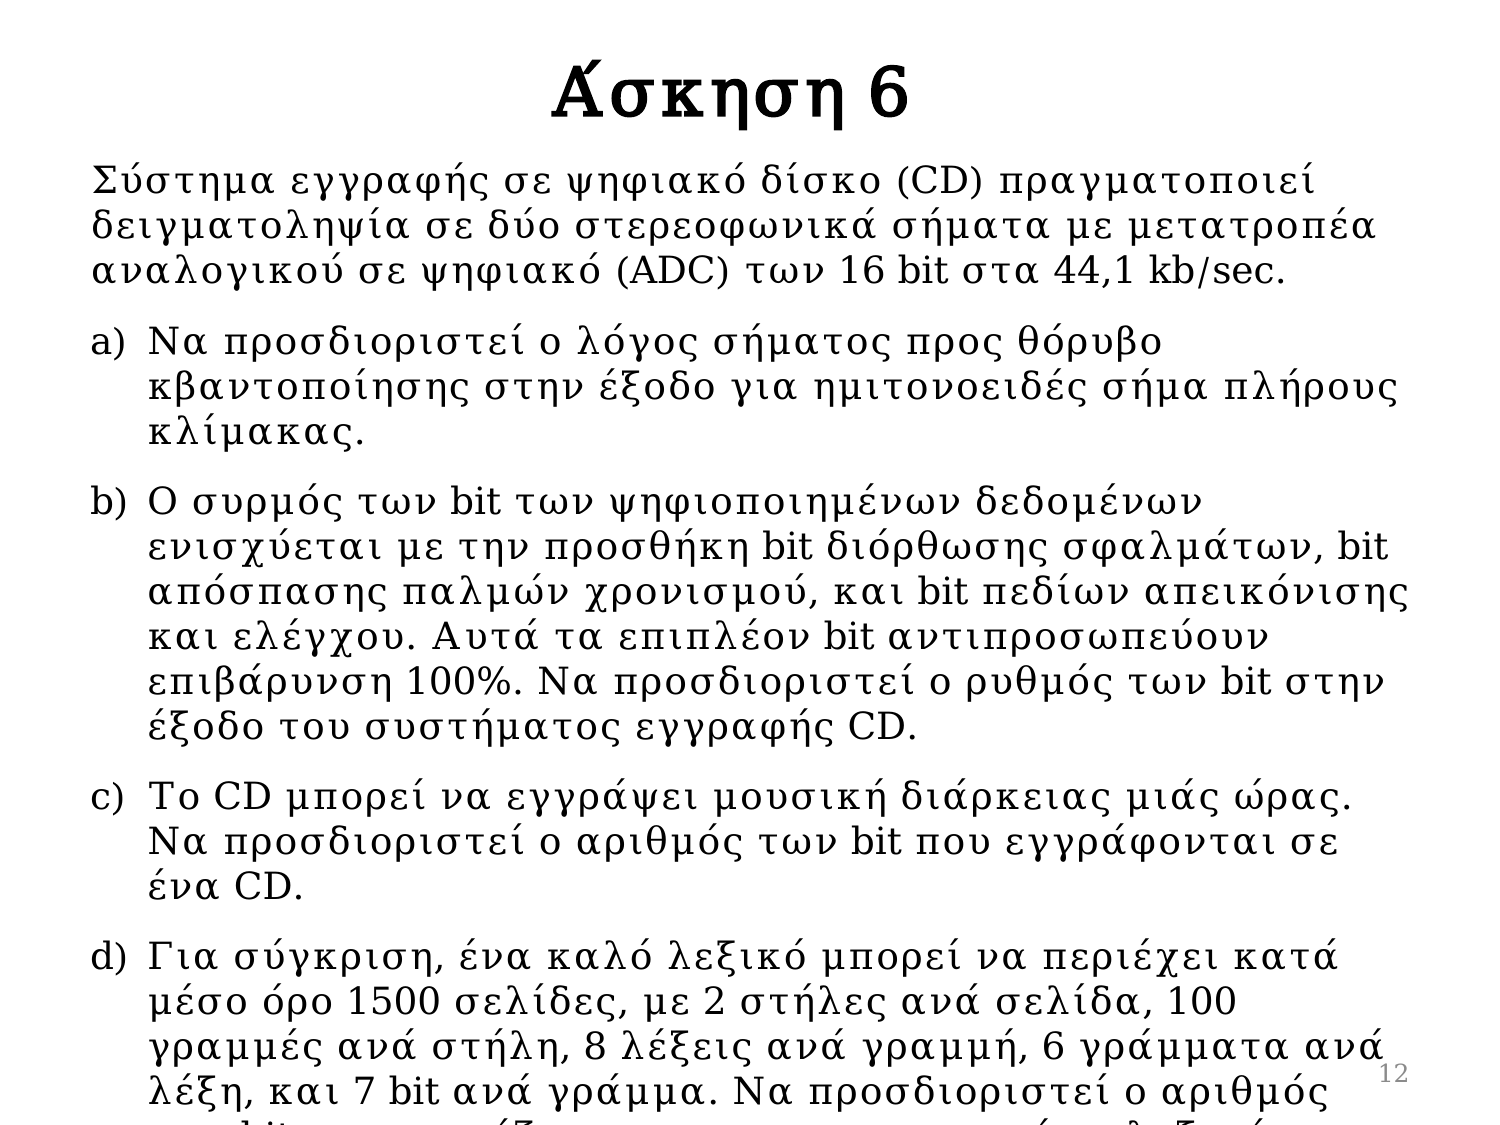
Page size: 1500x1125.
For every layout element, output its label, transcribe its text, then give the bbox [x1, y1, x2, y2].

title Άσκηση 6 [75, 19, 1425, 149]
list Σύστημα εγγραφής σε ψηφιακό δίσκο (CD) πραγματοποιεί δειγματοληψία σε δύο στερεοφωνικά σήματα με μετατροπέα αναλογικού σε ψηφιακό (ADC) των 16 bit στα 44,1 kb/sec. Να προσδιοριστεί ο λόγος σήματος προς θόρυβο κβαντοποίησης στην έξοδο για ημιτονοειδές σήμα πλήρους κλίμακας. Ο συρμός των bit των ψηφιοποιημένων δεδομένων ενισχύεται με την προσθήκη bit διόρθωσης σφαλμάτων, bit απόσπασης παλμών χρονισμού, και bit πεδίων απεικόνισης και ελέγχου. Αυτά τα επιπλέον bit αντιπροσωπεύουν επιβάρυνση 100%. Να προσδιοριστεί ο ρυθμός των bit στην έξοδο του συστήματος εγγραφής CD. Το CD μπορεί να εγγράψει μουσική διάρκειας μιάς ώρας. Να προσδιοριστεί ο αριθμός των bit που εγγράφονται σε ένα CD. Για σύγκριση, ένα καλό λεξικό μπορεί να περιέχει κατά μέσο όρο 1500 σελίδες, με 2 στήλες ανά σελίδα, 100 γραμμές ανά στήλη, 8 λέξεις ανά γραμμή, 6 γράμματα ανά λέξη, και 7 bit ανά γράμμα. Να προσδιοριστεί ο αριθμός των bit που χρειάζονται για να περιγραφεί το λεξικό, και να υπολογιστεί ο αριθμός ανάλογων βιβλίων που μπορούν να αποθηκευθούν σε CD. [75, 149, 1425, 1071]
slide_number 12 [1222, 1042, 1425, 1103]
